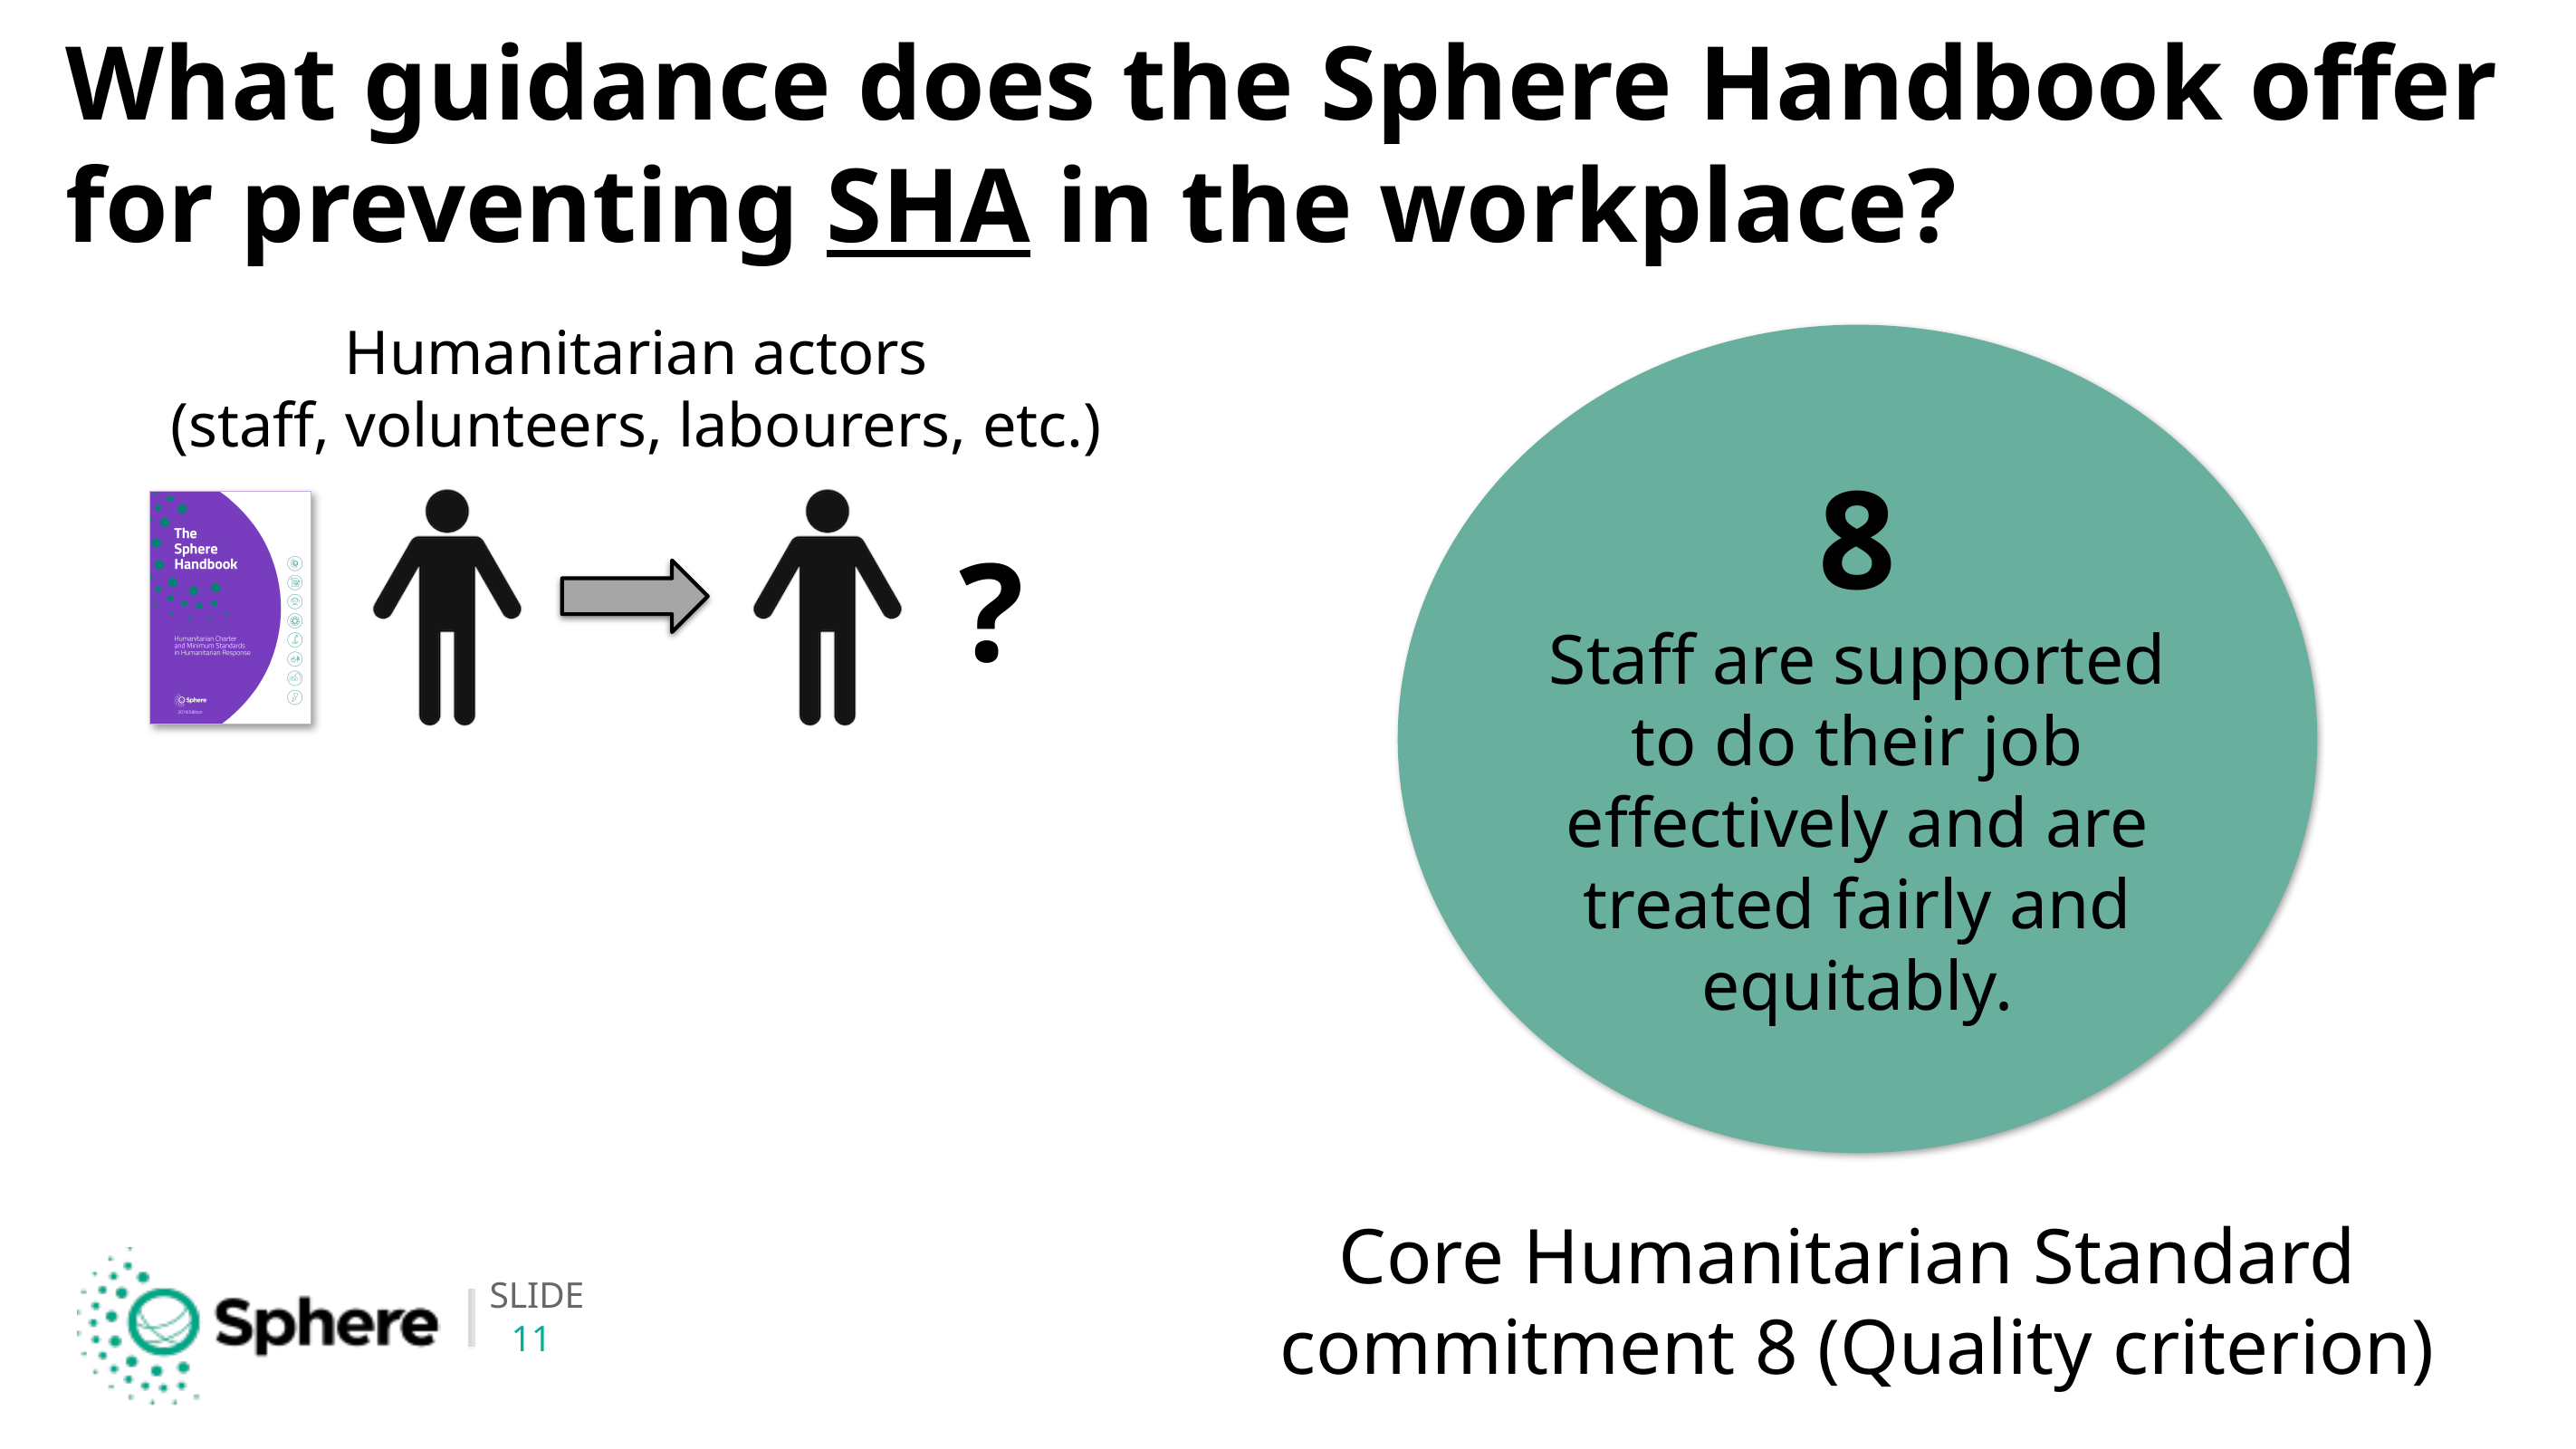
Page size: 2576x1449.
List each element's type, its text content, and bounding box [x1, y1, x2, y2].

text_box Humanitarian actors (staff, volunteers, labourers, etc.) [162, 306, 1111, 467]
picture [468, 1289, 479, 1349]
picture [149, 491, 311, 725]
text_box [362, 476, 1039, 740]
text_box 8 Staff are supported to do their job effectively and are treated fairly and equitably. [1397, 324, 2318, 1154]
picture [77, 1247, 441, 1407]
text_box Core Humanitarian Standard commitment 8 (Quality criterion) [1272, 1200, 2443, 1397]
slide_number 11 [503, 1308, 563, 1367]
title What guidance does the Sphere Handbook offer for preventing SHA in the workplace? [57, 10, 2522, 179]
